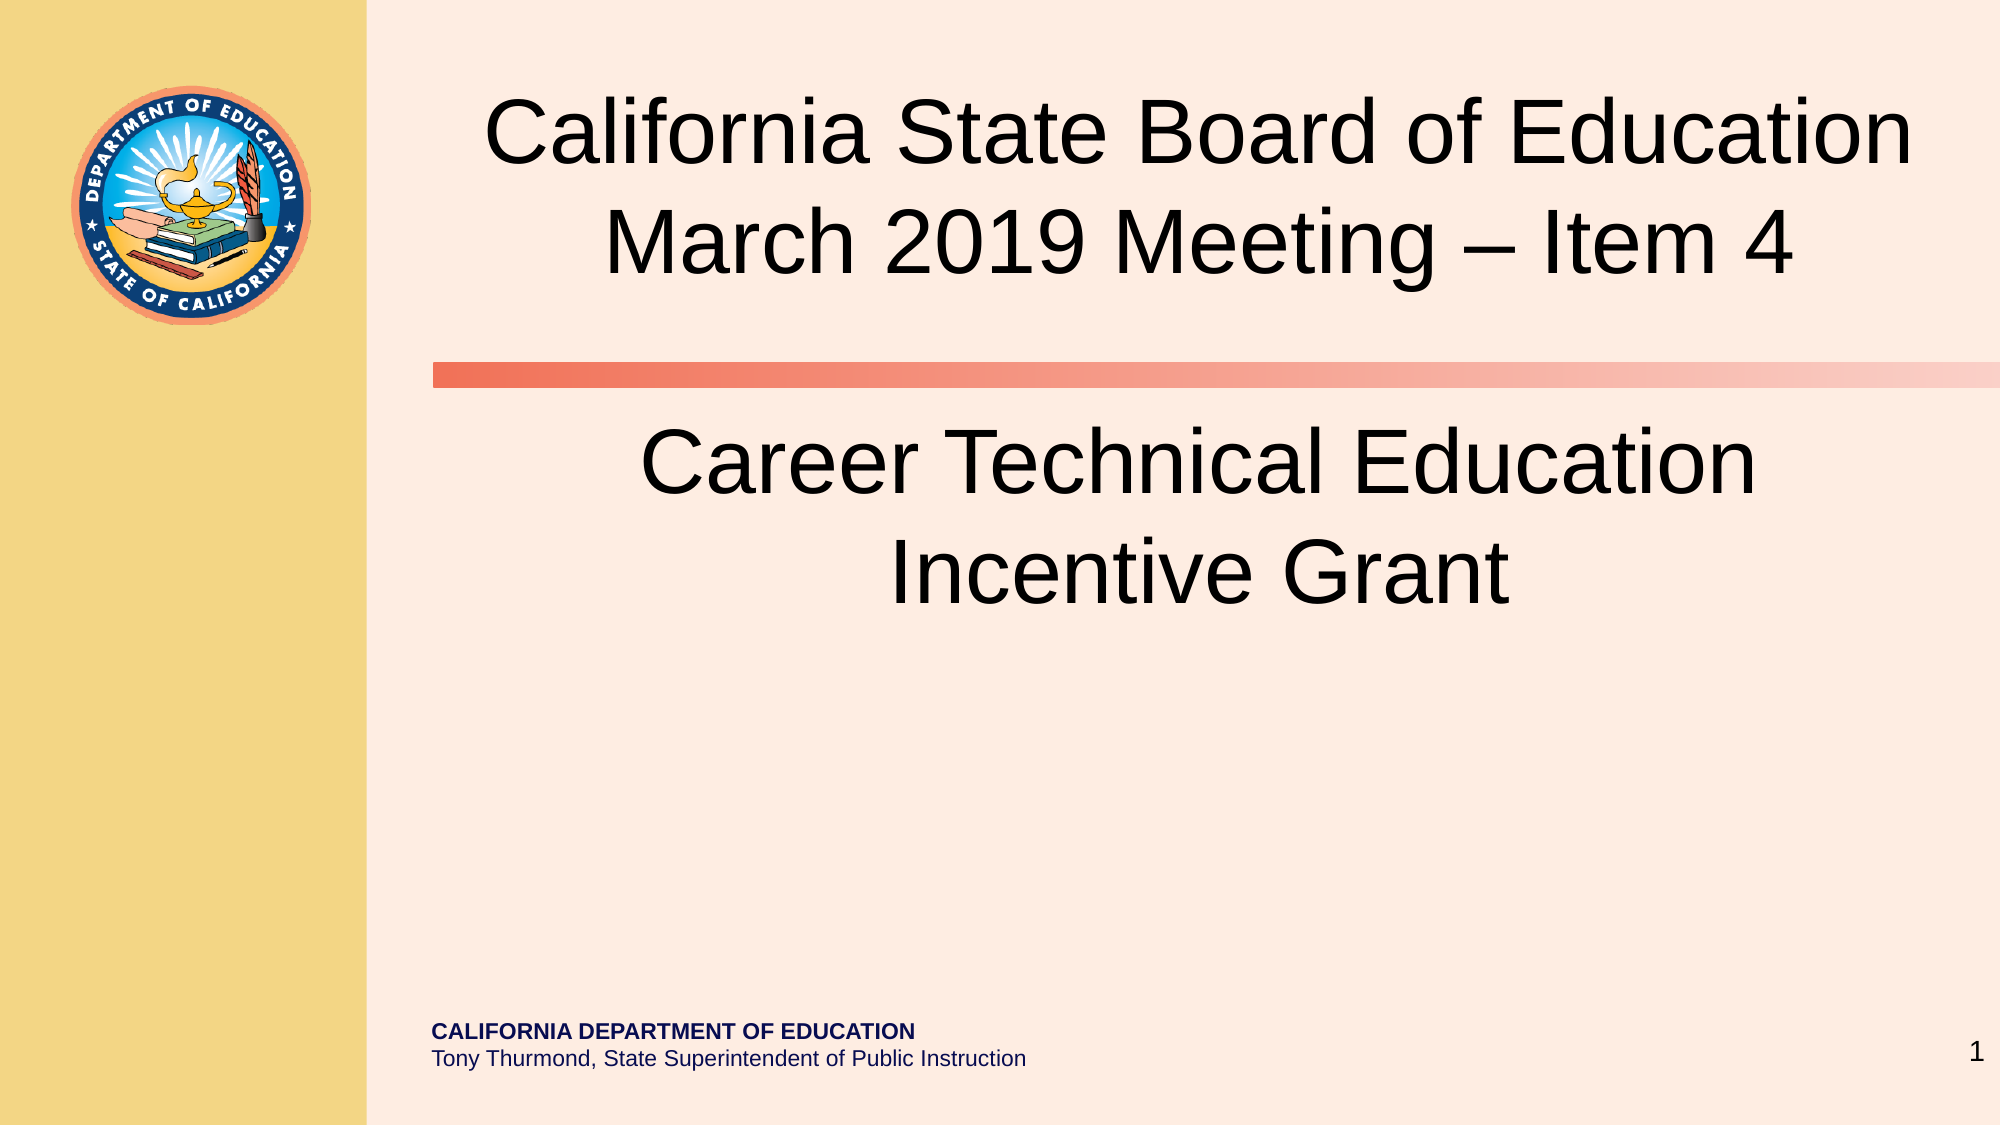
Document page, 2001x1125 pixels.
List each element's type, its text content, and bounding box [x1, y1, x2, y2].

title California State Board of Education March 2019 Meeting – Item 4 Career Technical Education Incentive Grant [450, 0, 1950, 694]
picture [71, 85, 311, 325]
slide_number 1 [1633, 1025, 2000, 1100]
